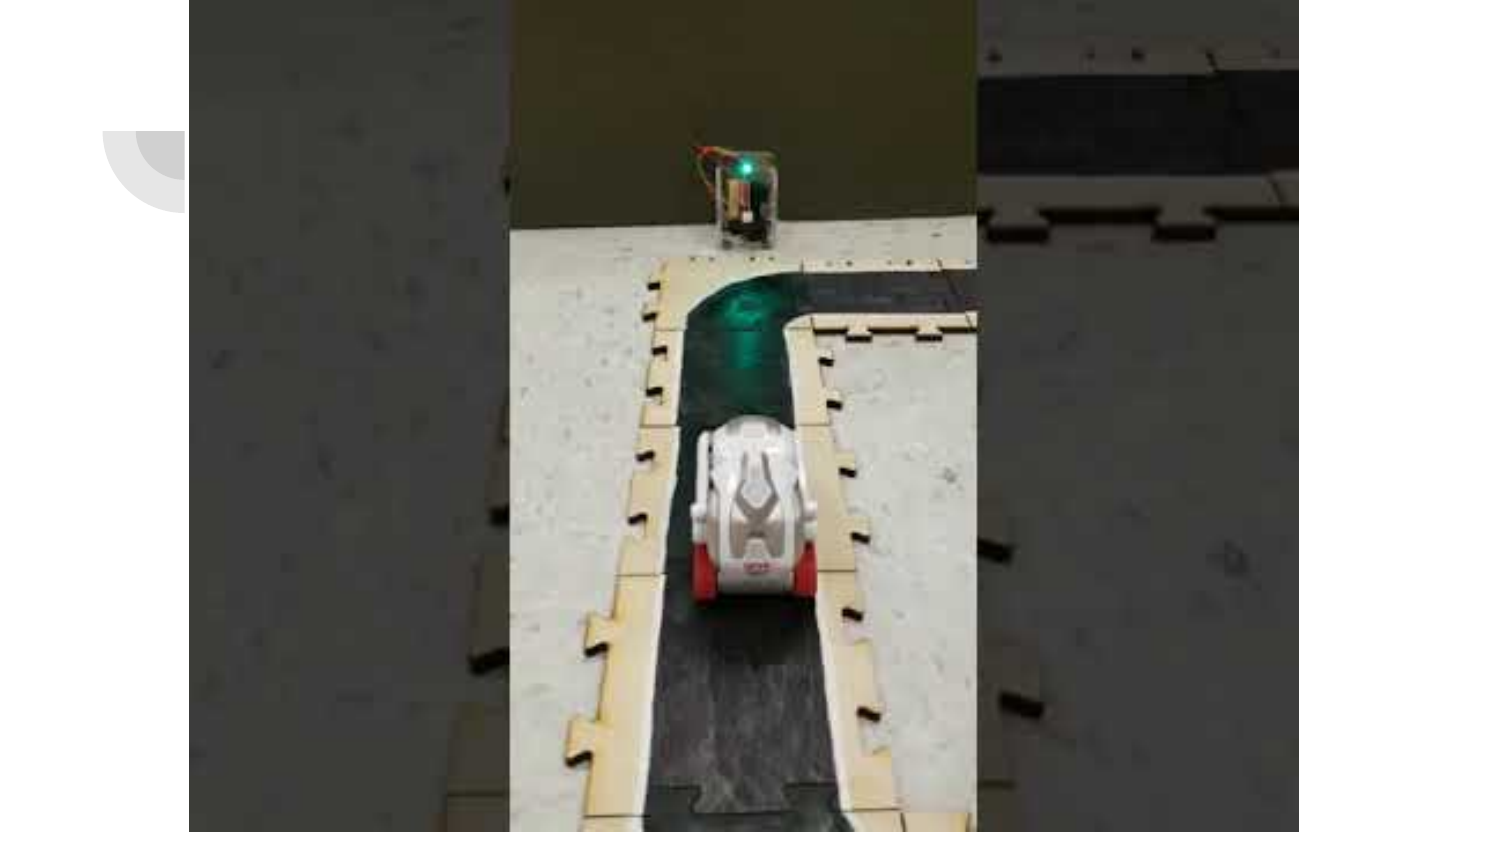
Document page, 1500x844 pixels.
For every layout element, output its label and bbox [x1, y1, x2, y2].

picture [189, 0, 1299, 832]
